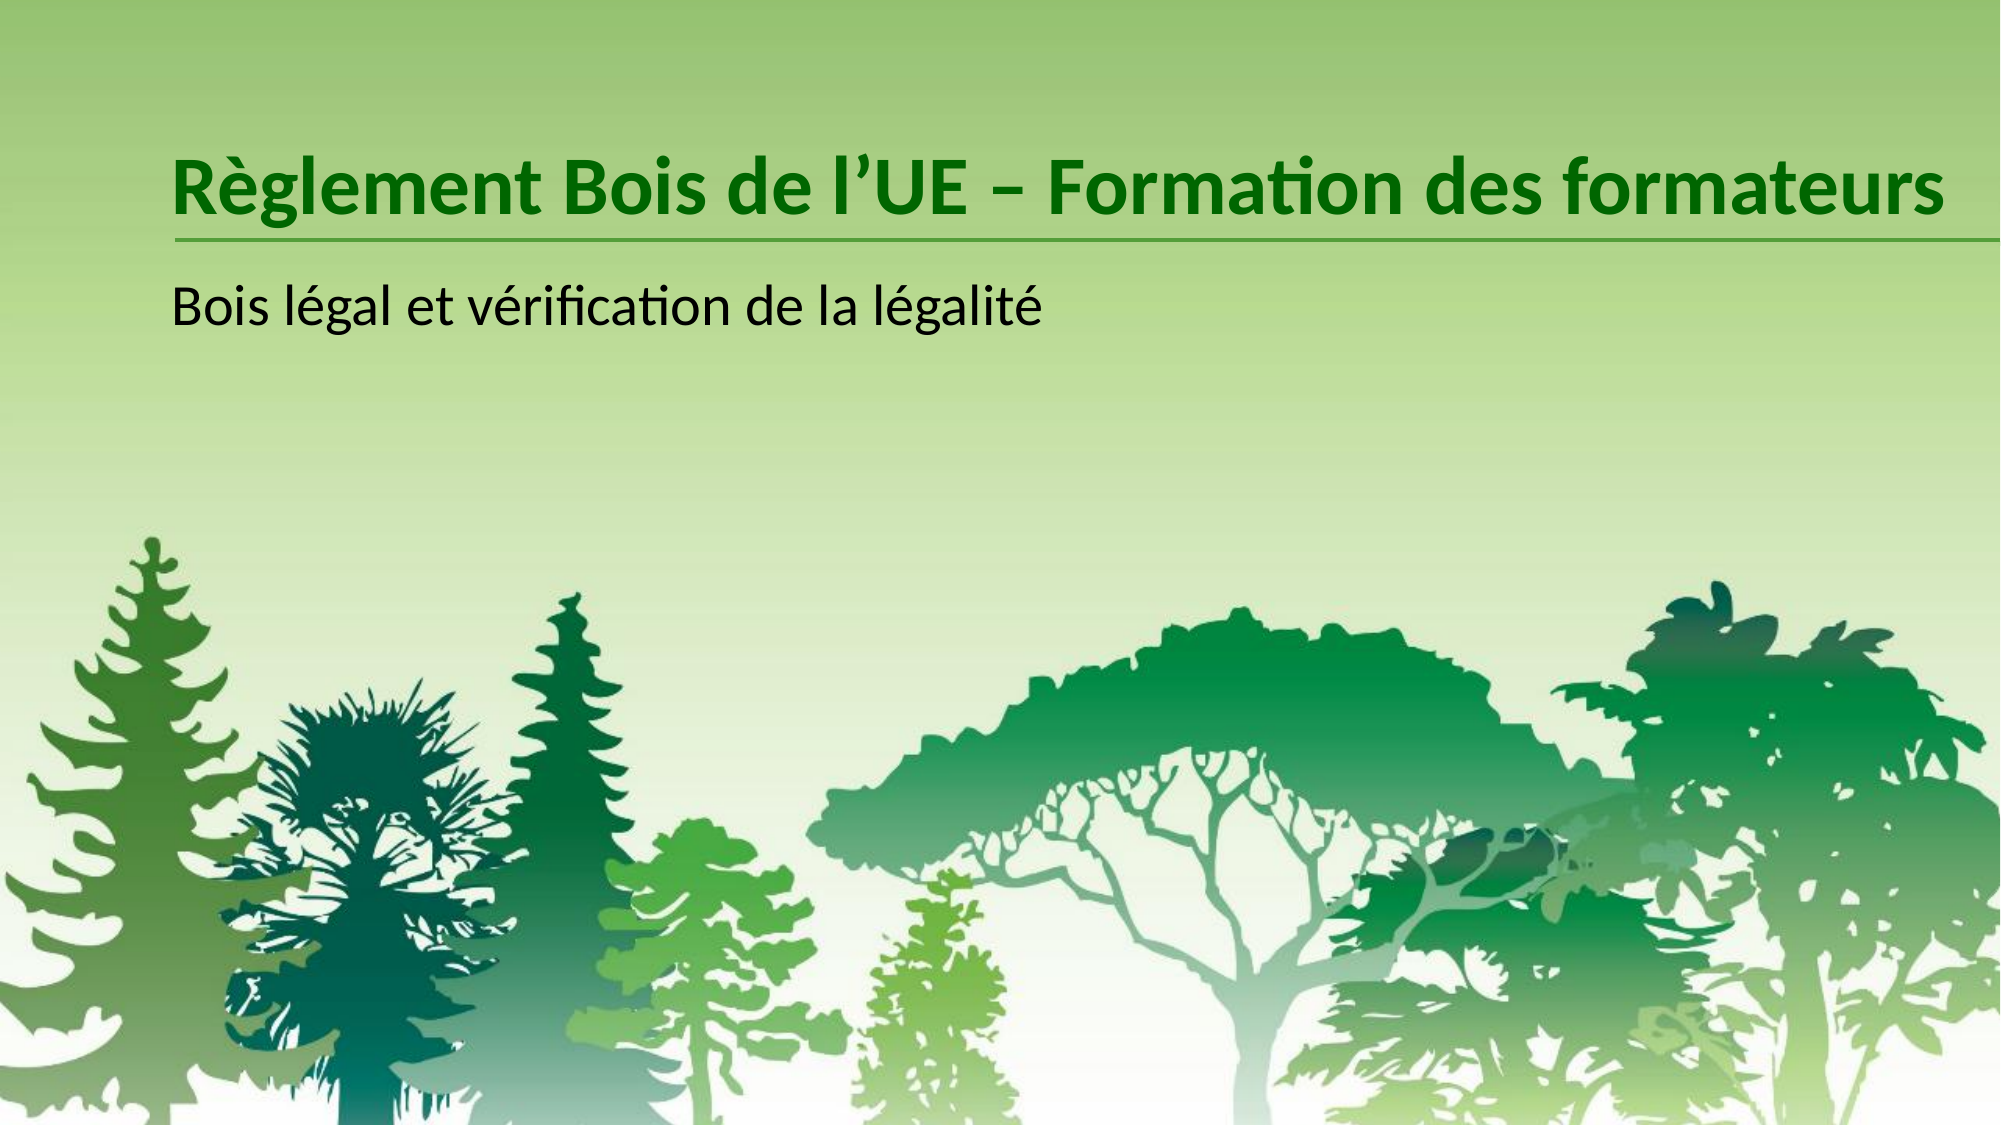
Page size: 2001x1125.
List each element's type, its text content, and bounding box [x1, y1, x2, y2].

subtitle Bois légal et vérification de la légalité [156, 267, 1657, 540]
slide_number 2 [1493, 1065, 1944, 1125]
picture [0, 0, 2001, 1125]
title Règlement Bois de l’UE – Formation des formateurs [156, 95, 2000, 241]
